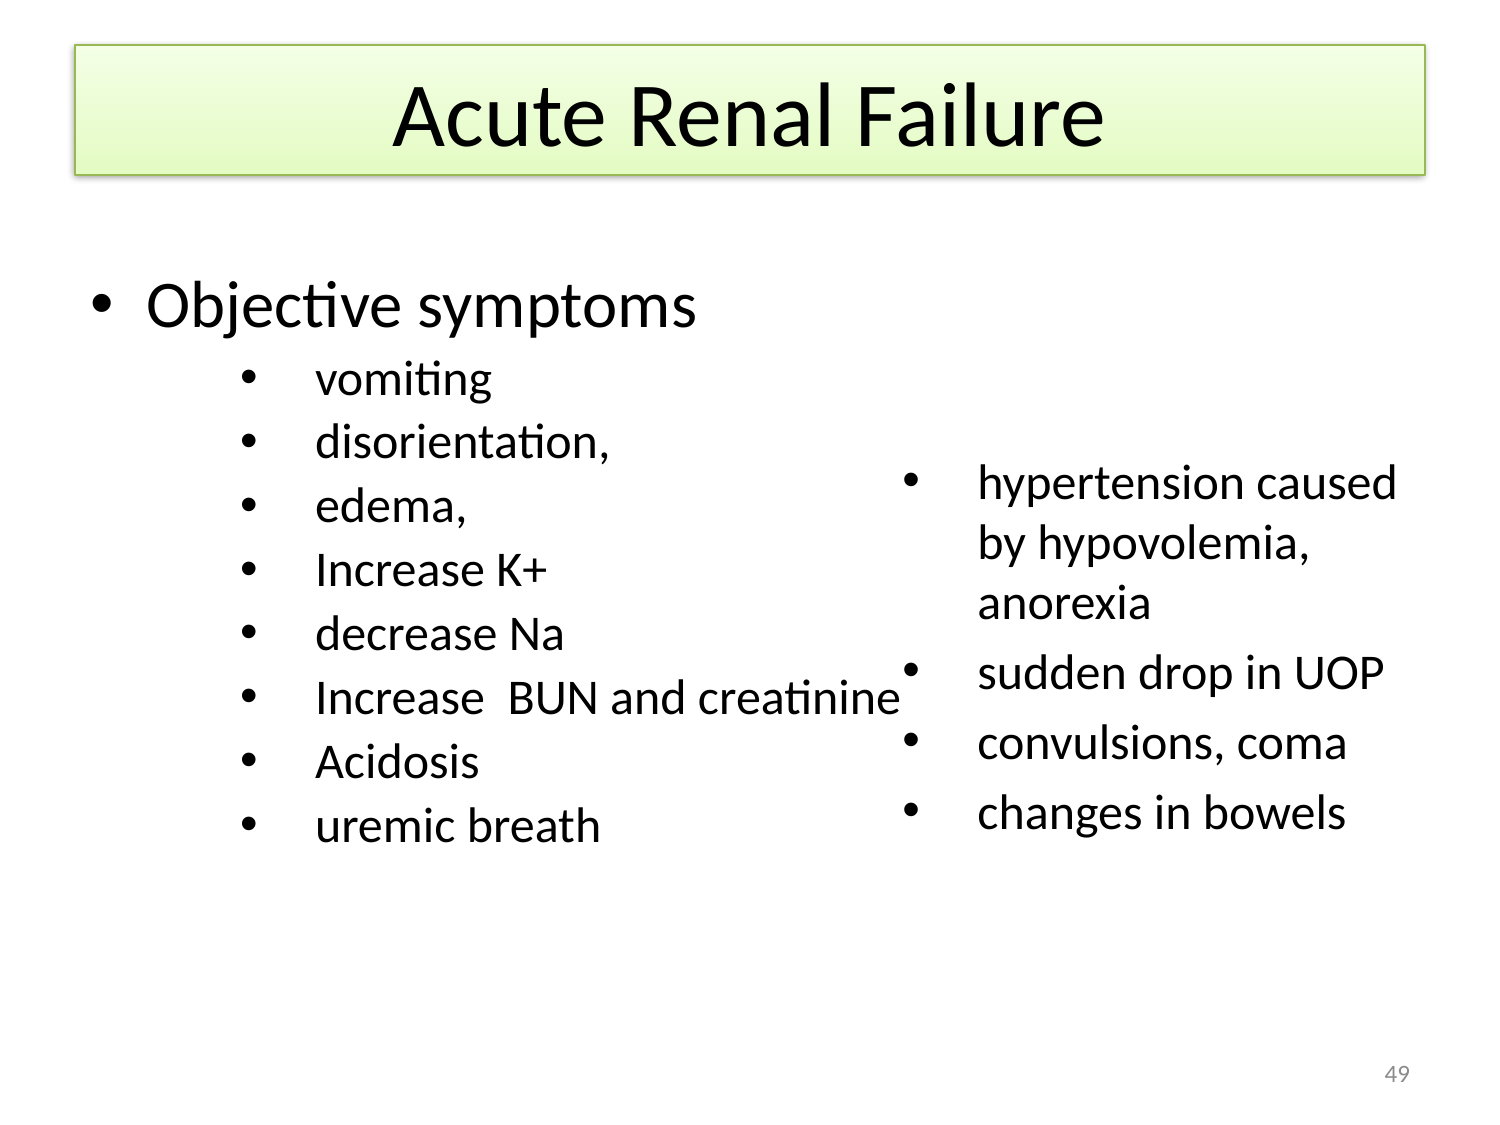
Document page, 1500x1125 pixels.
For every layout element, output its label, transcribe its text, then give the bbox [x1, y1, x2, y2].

slide_number 49 [1074, 1042, 1425, 1103]
list hypertension caused by hypovolemia, anorexia sudden drop in UOP convulsions, coma changes in bowels [737, 262, 1450, 1005]
title Acute Renal Failure [74, 44, 1426, 176]
list Objective symptoms vomiting disorientation, edema, Increase K+ decrease Na Increase BUN and creatinine Acidosis uremic breath [75, 262, 737, 1005]
